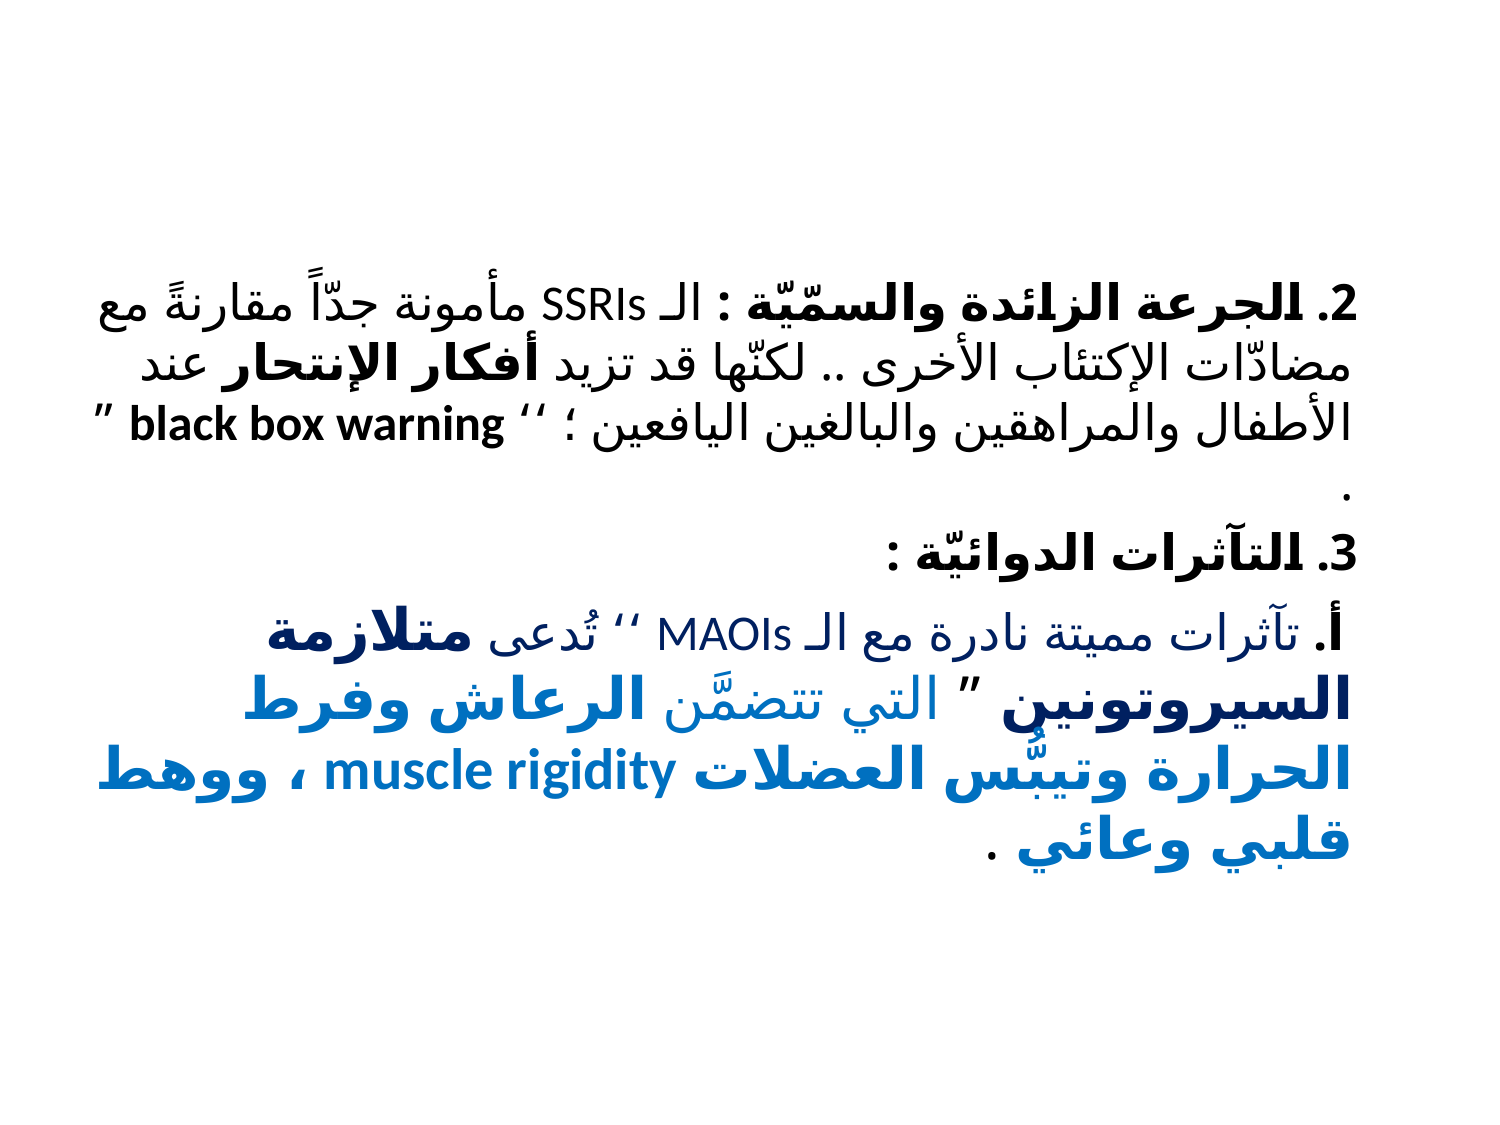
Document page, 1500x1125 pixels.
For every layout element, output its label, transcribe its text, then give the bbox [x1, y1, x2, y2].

list 2. الجرعة الزائدة والسمّيّة : الـ SSRIs مأمونة جدّاً مقارنةً مع مضادّات الإكتئاب الأخرى .. لكنّها قد تزيد أفكار الإنتحار عند الأطفال والمراهقين والبالغين اليافعين ؛ ‘‘ black box warning ” . 3. التآثرات الدوائيّة : أ. تآثرات مميتة نادرة مع الـ MAOIs ‘‘ تُدعى متلازمة السيروتونين ” التي تتضمَّن الرعاش وفرط الحرارة وتيبُّس العضلات muscle rigidity ، ووهط قلبي وعائي . [75, 262, 1425, 1005]
